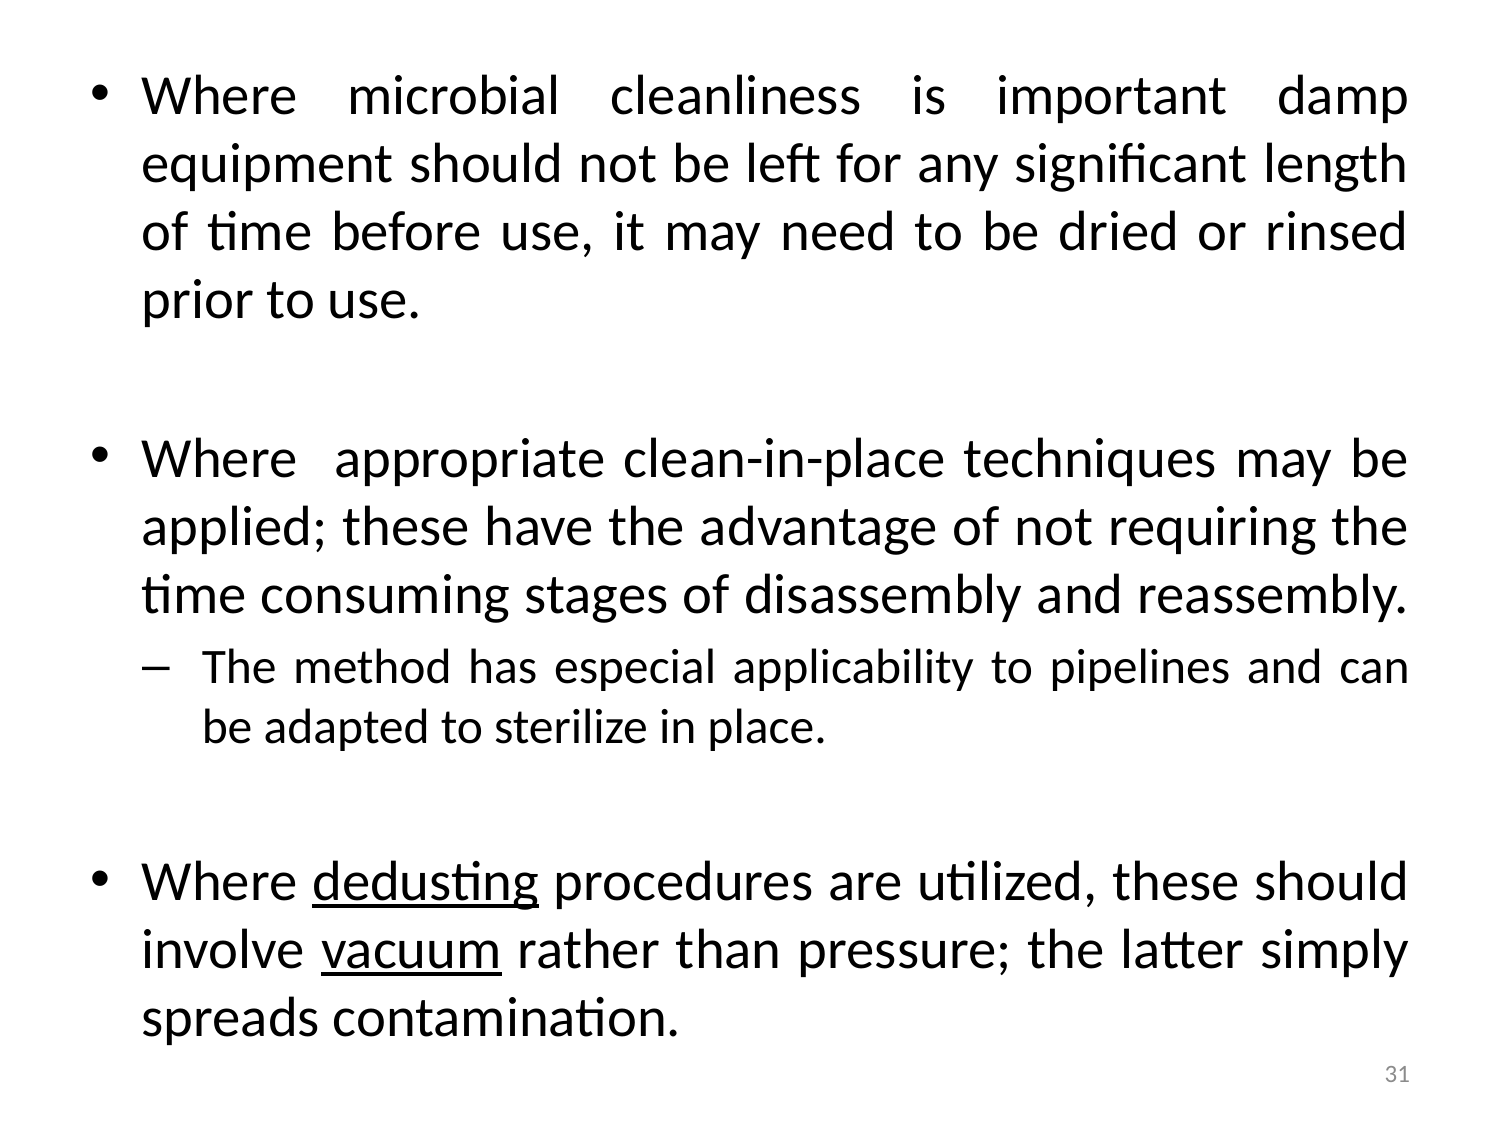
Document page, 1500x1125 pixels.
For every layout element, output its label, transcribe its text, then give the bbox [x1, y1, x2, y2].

list Where microbial cleanliness is important damp equipment should not be left for any significant length of time before use, it may need to be dried or rinsed prior to use. Where appropriate clean-in-place techniques may be applied; these have the advantage of not requiring the time consuming stages of disassembly and reassembly. The method has especial applicability to pipelines and can be adapted to sterilize in place. Where dedusting procedures are utilized, these should involve vacuum rather than pressure; the latter simply spreads contamination. [75, 50, 1425, 1088]
slide_number 31 [1074, 1042, 1425, 1103]
